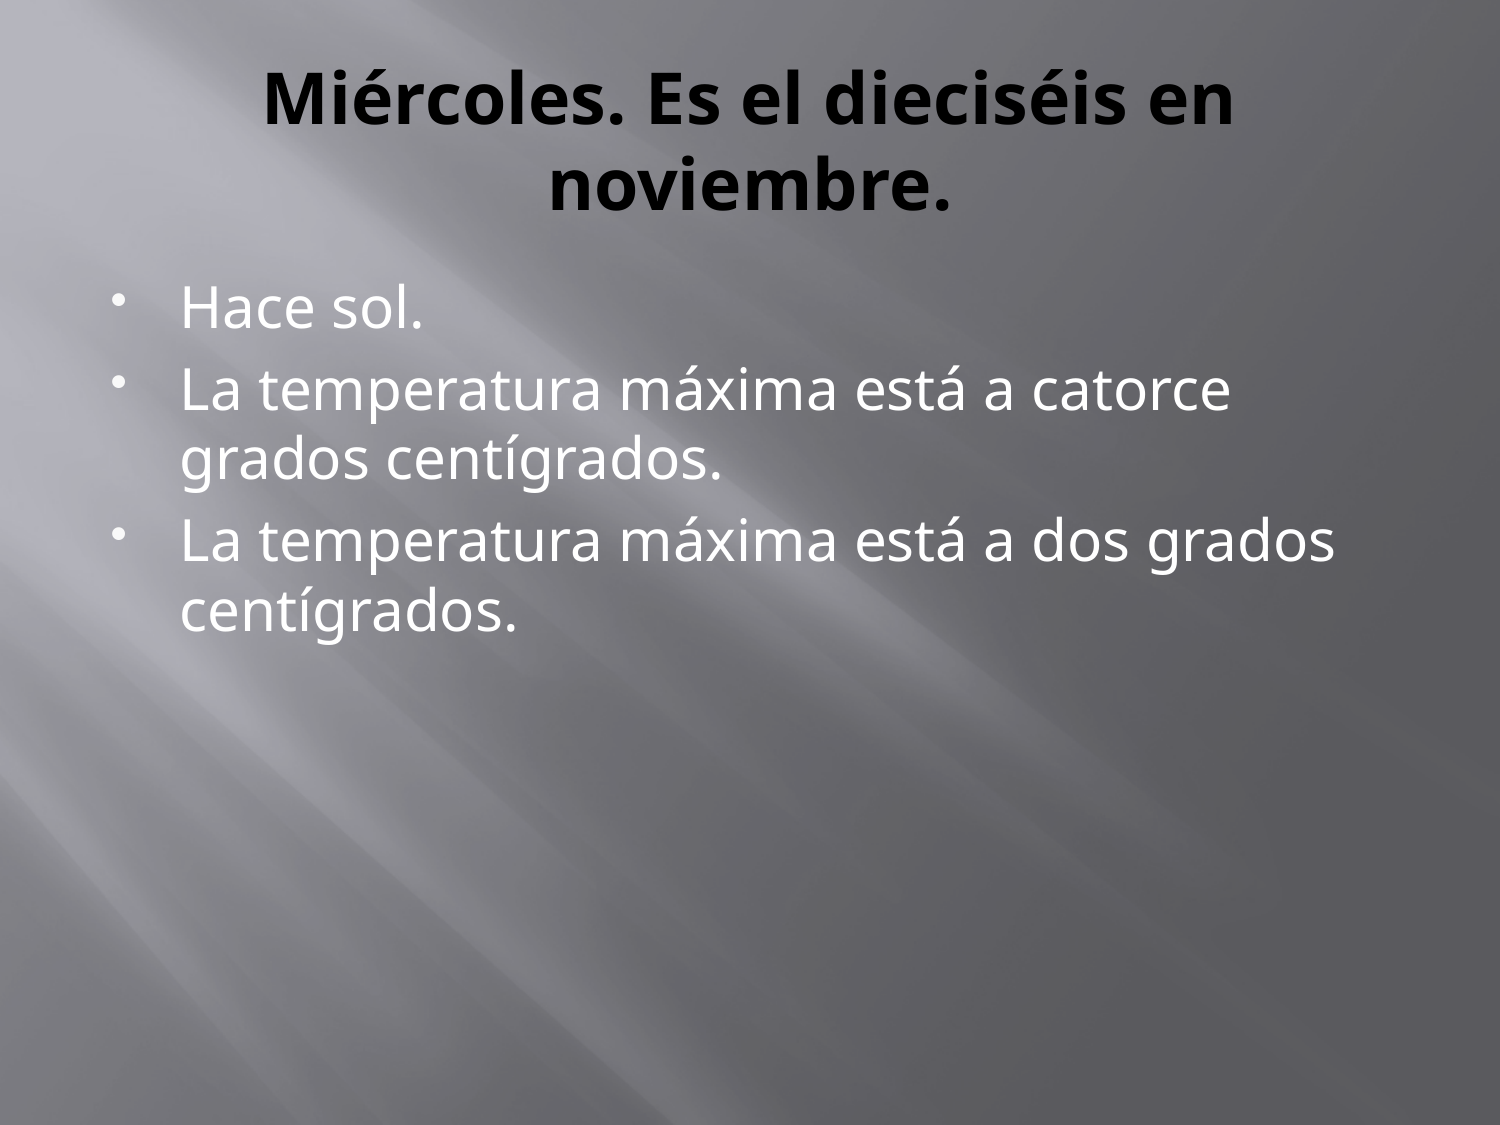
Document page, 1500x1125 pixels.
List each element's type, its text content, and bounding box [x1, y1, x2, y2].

list Hace sol. La temperatura máxima está a catorce grados centígrados. La temperatura máxima está a dos grados centígrados. [75, 262, 1425, 1035]
title Miércoles. Es el dieciséis en noviembre. [75, 45, 1425, 233]
